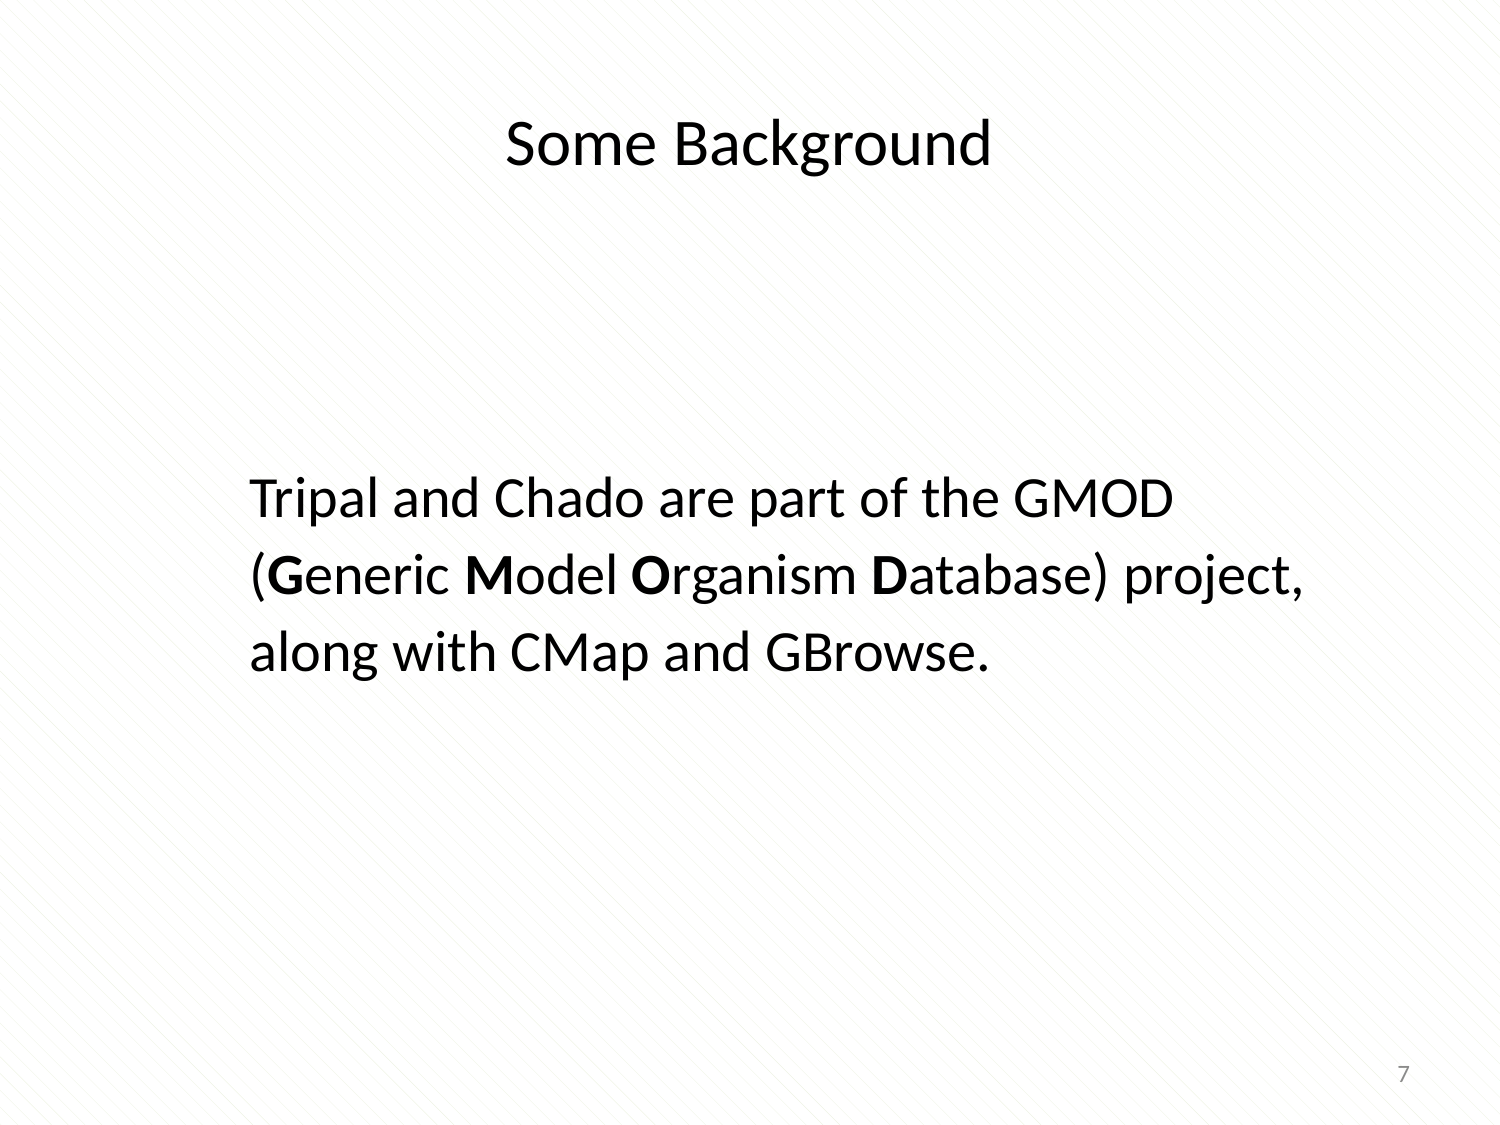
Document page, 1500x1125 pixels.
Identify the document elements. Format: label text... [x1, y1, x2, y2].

slide_number 7 [1074, 1042, 1425, 1103]
text_box Tripal and Chado are part of the GMOD (Generic Model Organism Database) project, along with CMap and GBrowse. [204, 399, 1354, 736]
title Some Background [75, 45, 1425, 233]
